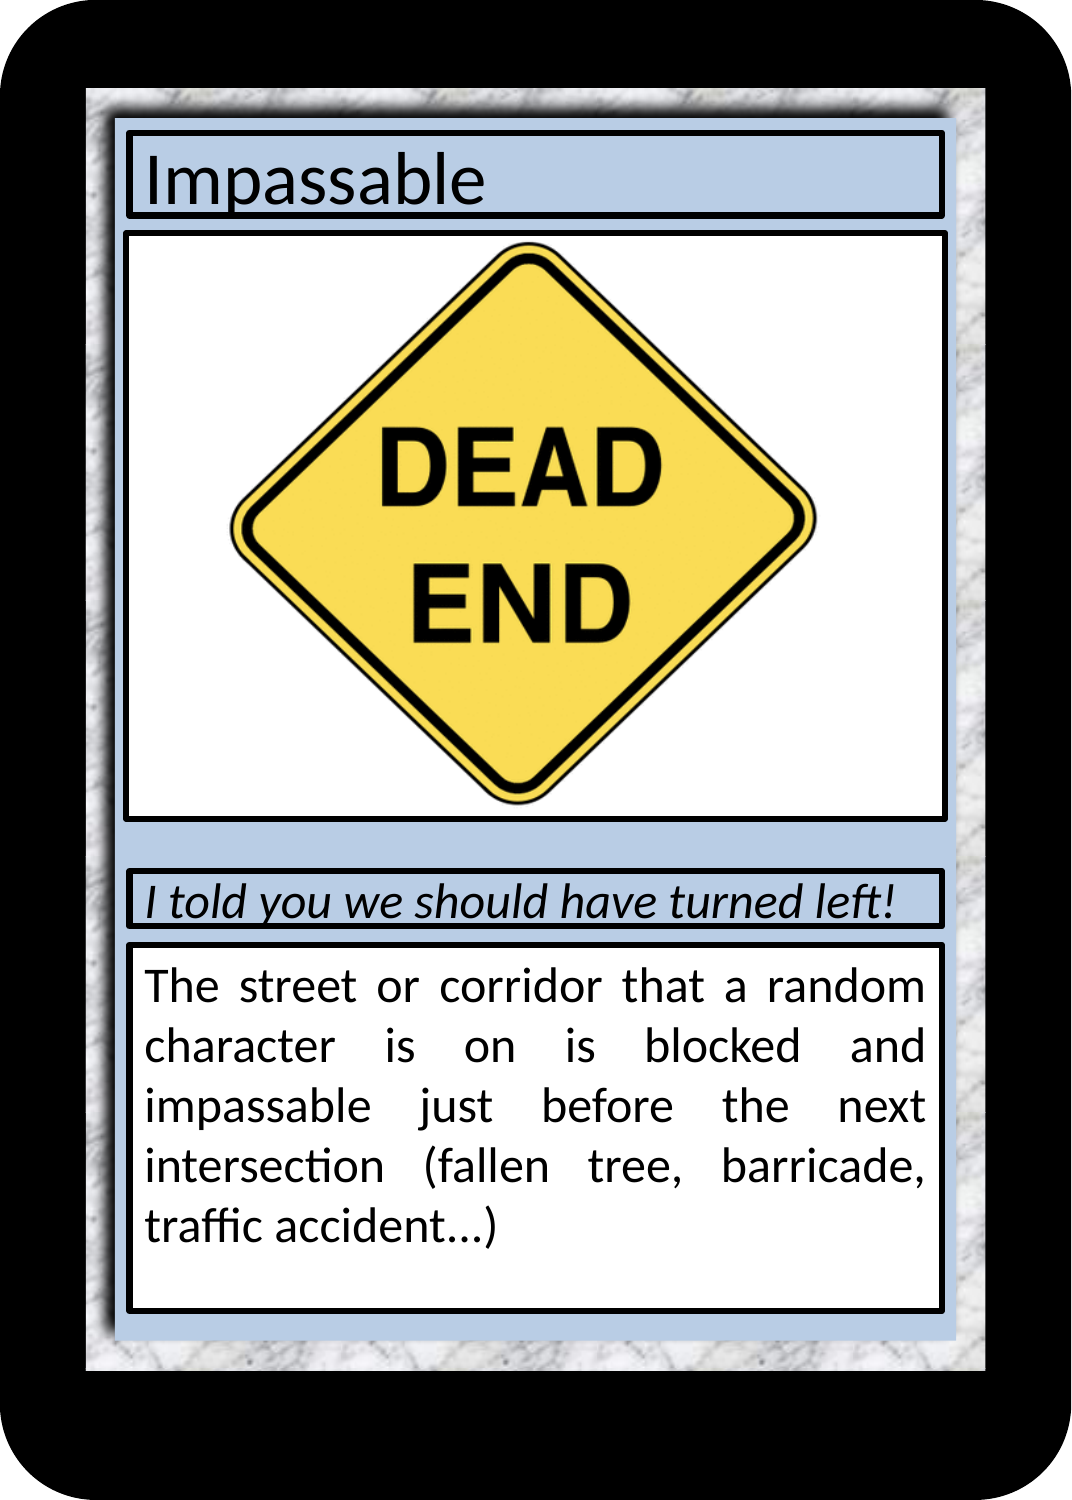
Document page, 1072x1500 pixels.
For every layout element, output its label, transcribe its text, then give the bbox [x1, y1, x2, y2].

picture [85, 88, 986, 1371]
list The street or corridor that a random character is on is blocked and impassable just before the next intersection (fallen tree, barricade, traffic accident...) [126, 942, 945, 1314]
title Impassable [126, 130, 945, 219]
list I told you we should have turned left! [126, 868, 945, 929]
